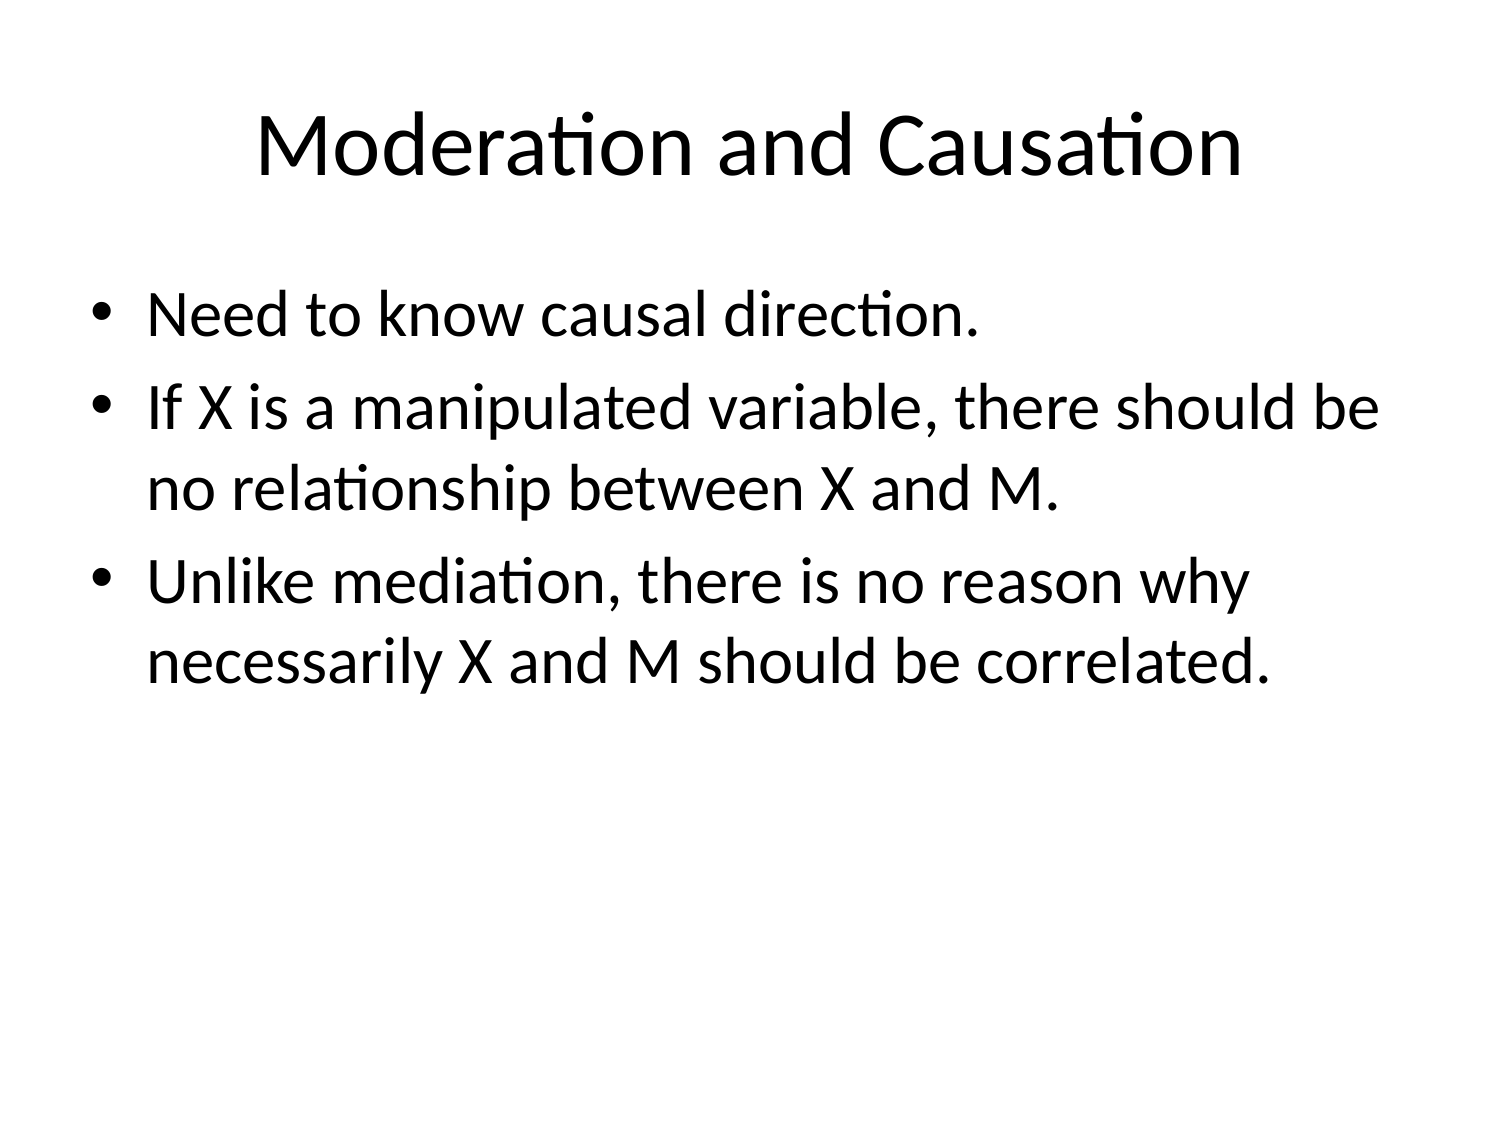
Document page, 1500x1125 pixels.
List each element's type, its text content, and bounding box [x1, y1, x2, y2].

title Moderation and Causation [75, 45, 1425, 233]
list Need to know causal direction. If X is a manipulated variable, there should be no relationship between X and M. Unlike mediation, there is no reason why necessarily X and M should be correlated. [75, 262, 1425, 1005]
